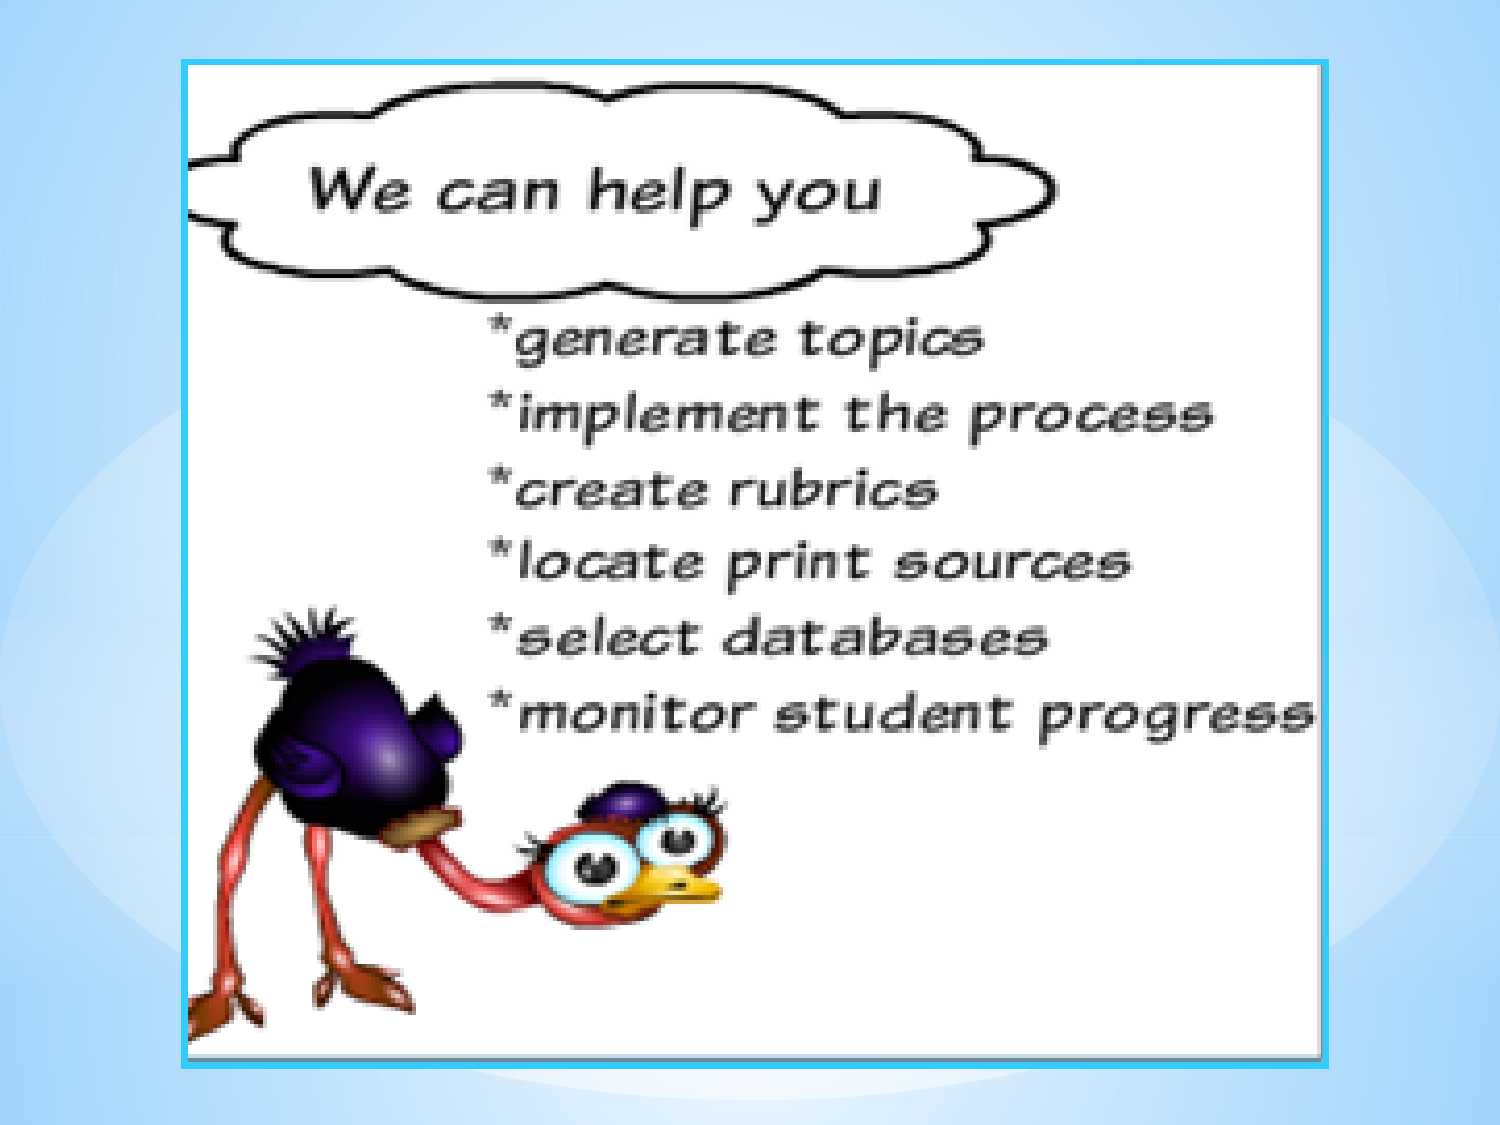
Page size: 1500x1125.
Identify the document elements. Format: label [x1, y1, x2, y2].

picture [187, 64, 1323, 1063]
